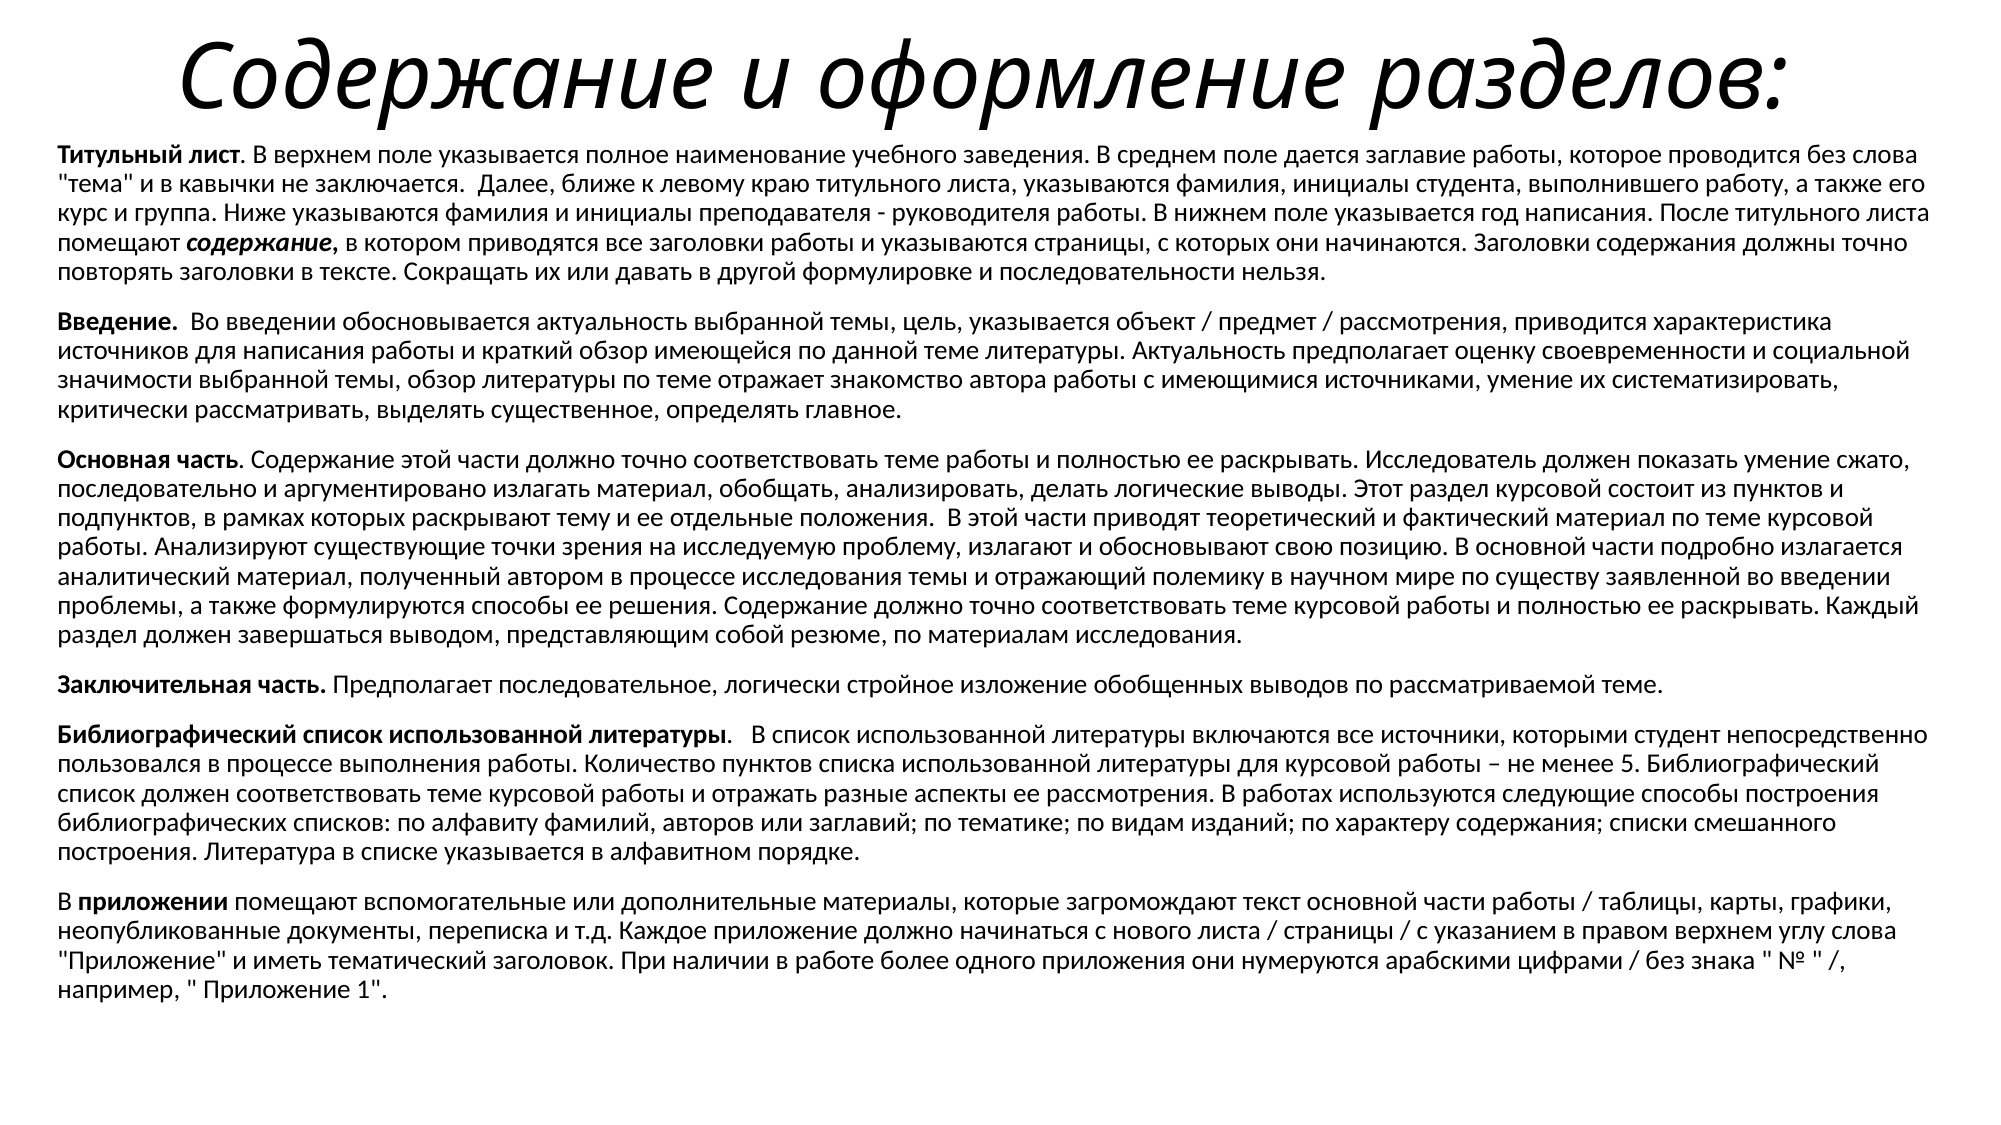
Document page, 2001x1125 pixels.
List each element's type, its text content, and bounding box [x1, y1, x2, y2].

title Содержание и оформление разделов: [137, 0, 1863, 132]
list Титульный лист. В верхнем поле указывается полное наименование учебного заведения. В среднем поле дается заглавие работы, которое проводится без слова "тема" и в кавычки не заключается. Далее, ближе к левому краю титульного листа, указываются фамилия, инициалы студента, выполнившего работу, а также его курс и группа. Ниже указываются фамилия и инициалы преподавателя - руководителя работы. В нижнем поле указывается год написания. После титульного листа помещают содержание, в котором приводятся все заголовки работы и указываются страницы, с которых они начинаются. Заголовки содержания должны точно повторять заголовки в тексте. Сокращать их или давать в другой формулировке и последовательности нельзя. Введение. Во введении обосновывается актуальность выбранной темы, цель, указывается объект / предмет / рассмотрения, приводится характеристика источников для написания работы и краткий обзор имеющейся по данной теме литературы. Актуальность предполагает оценку своевременности и социальной значимости выбранной темы, обзор литературы по теме отражает знакомство автора работы с имеющимися источниками, умение их систематизировать, критически рассматривать, выделять существенное, определять главное. Основная часть. Содержание этой части должно точно соответствовать теме работы и полностью ее раскрывать. Исследователь должен показать умение сжато, последовательно и аргументировано излагать материал, обобщать, анализировать, делать логические выводы. Этот раздел курсовой состоит из пунктов и подпунктов, в рамках которых раскрывают тему и ее отдельные положения. В этой части приводят теоретический и фактический материал по теме курсовой работы. Анализируют существующие точки зрения на исследуемую проблему, излагают и обосновывают свою позицию. В основной части подробно излагается аналитический материал, полученный автором в процессе исследования темы и отражающий полемику в научном мире по существу заявленной во введении проблемы, а также формулируются способы ее решения. Содержание должно точно соответствовать теме курсовой работы и полностью ее раскрывать. Каждый раздел должен завершаться выводом, представляющим собой резюме, по материалам исследования. Заключительная часть. Предполагает последовательное, логически стройное изложение обобщенных выводов по рассматриваемой теме. Библиографический список использованной литературы. В список использованной литературы включаются все источники, которыми студент непосредственно пользовался в процессе выполнения работы. Количество пунктов списка использованной литературы для курсовой работы – не менее 5. Библиографический список должен соответствовать теме курсовой работы и отражать разные аспекты ее рассмотрения. В работах используются следующие способы построения библиографических списков: по алфавиту фамилий, авторов или заглавий; по тематике; по видам изданий; по характеру содержания; списки смешанного построения. Литература в списке указывается в алфавитном порядке. В приложении помещают вспомогательные или дополнительные материалы, которые загромождают текст основной части работы / таблицы, карты, графики, неопубликованные документы, переписка и т.д. Каждое приложение должно начинаться с нового листа / страницы / с указанием в правом верхнем углу слова "Приложение" и иметь тематический заголовок. При наличии в работе более одного приложения они нумеруются арабскими цифрами / без знака " № " /, например, " Приложение 1". [42, 132, 1965, 1058]
